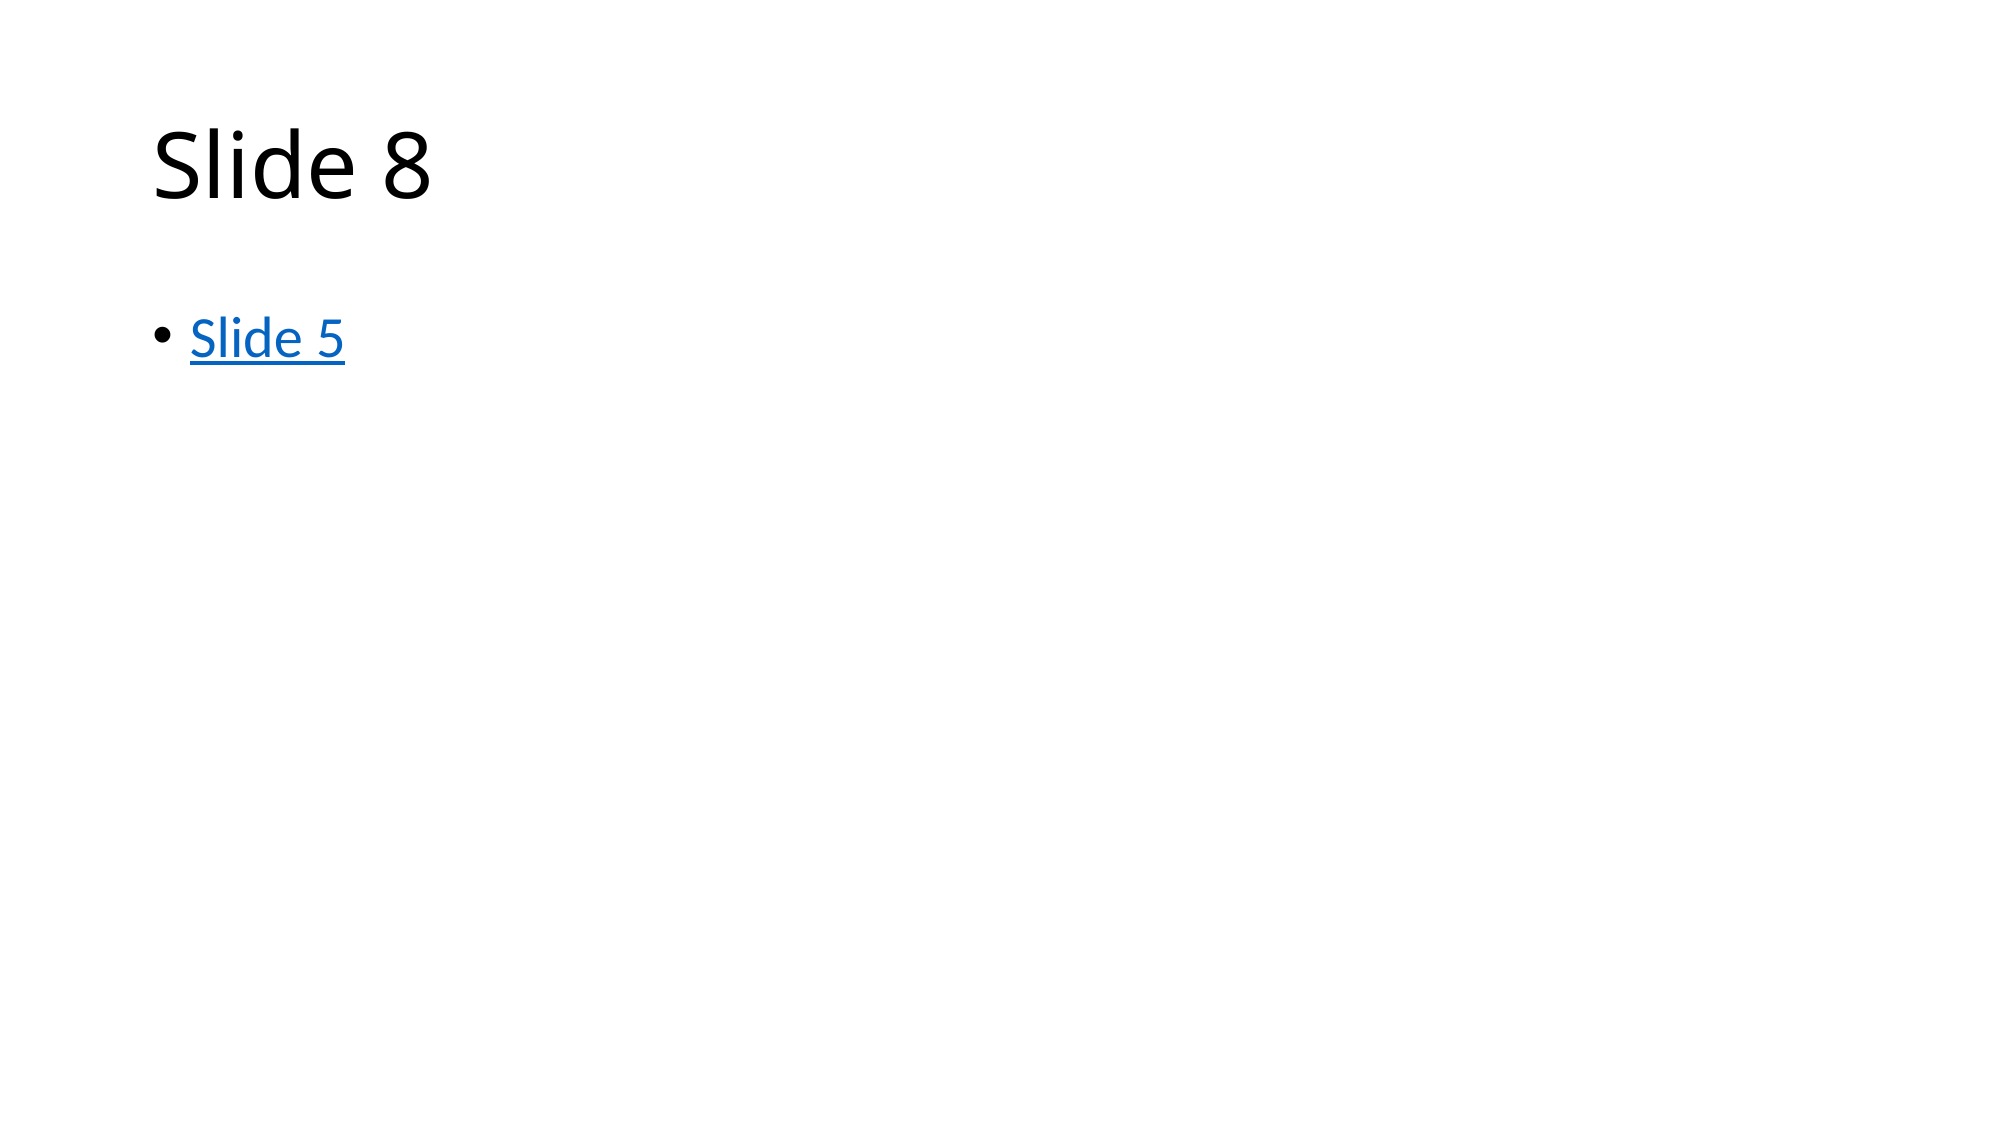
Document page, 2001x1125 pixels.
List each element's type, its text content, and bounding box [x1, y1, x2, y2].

title Slide 8 [137, 59, 1863, 278]
list Slide 5 [137, 299, 1863, 1014]
